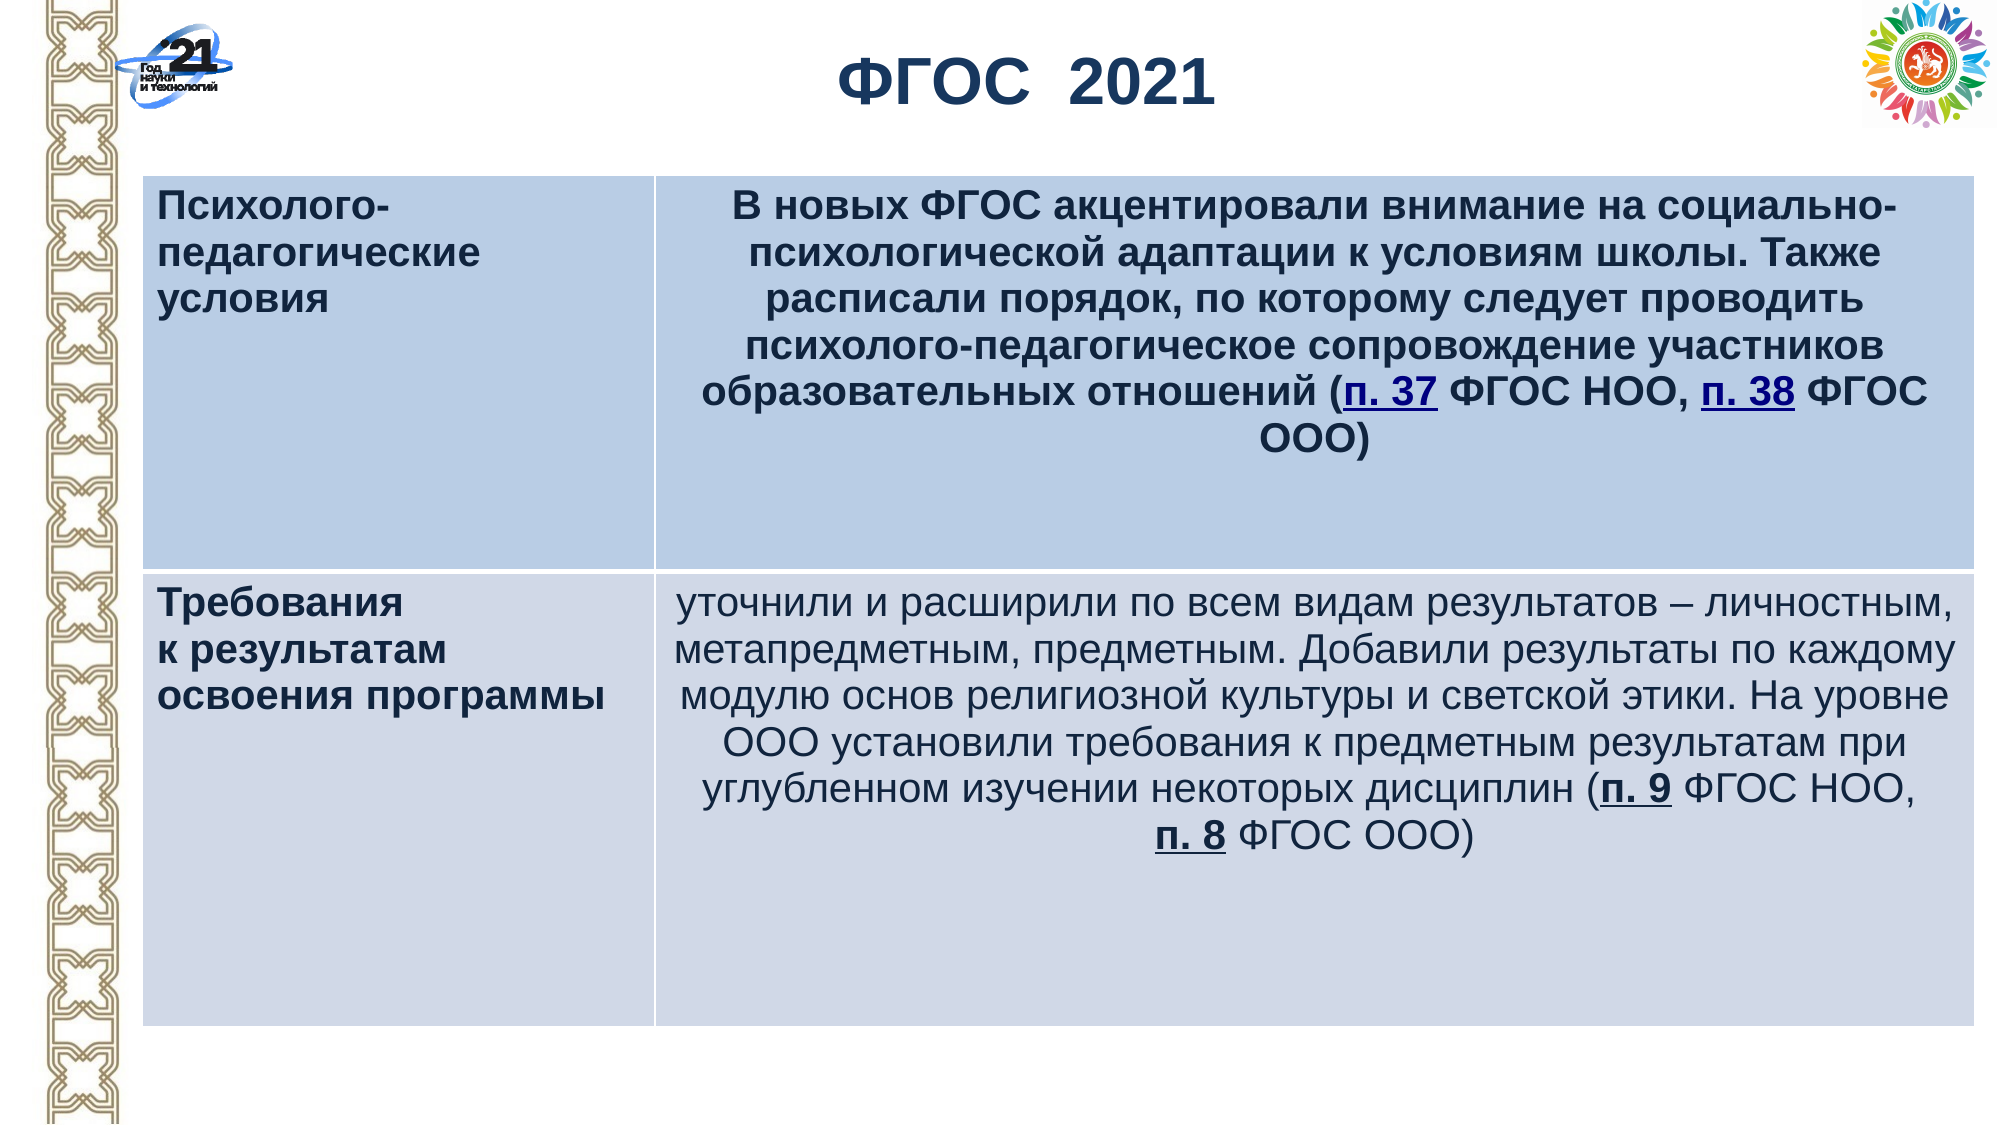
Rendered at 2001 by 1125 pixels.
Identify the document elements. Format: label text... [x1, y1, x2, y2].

title ФГОС 2021 [258, 23, 1796, 133]
table_header Психолого-педагогические условия [143, 176, 654, 569]
table_cell Требования к результатам освоения программы [143, 574, 654, 1026]
picture [0, 0, 2001, 1125]
table_cell уточнили и расширили по всем видам результатов – личностным, метапредметным, предметным. Добавили результаты по каждому модулю основ религиозной культуры и светской этики. На уровне ООО установили требования к предметным результатам при углубленном изучении некоторых дисциплин (п. 9 ФГОС НОО, п. 8 ФГОС ООО) [656, 574, 1974, 1026]
table_header В новых ФГОС акцентировали внимание на социально-психологической адаптации к условиям школы. Также расписали порядок, по которому следует проводить психолого-педагогическое сопровождение участников образовательных отношений (п. 37 ФГОС НОО, п. 38 ФГОС ООО) [656, 176, 1974, 569]
